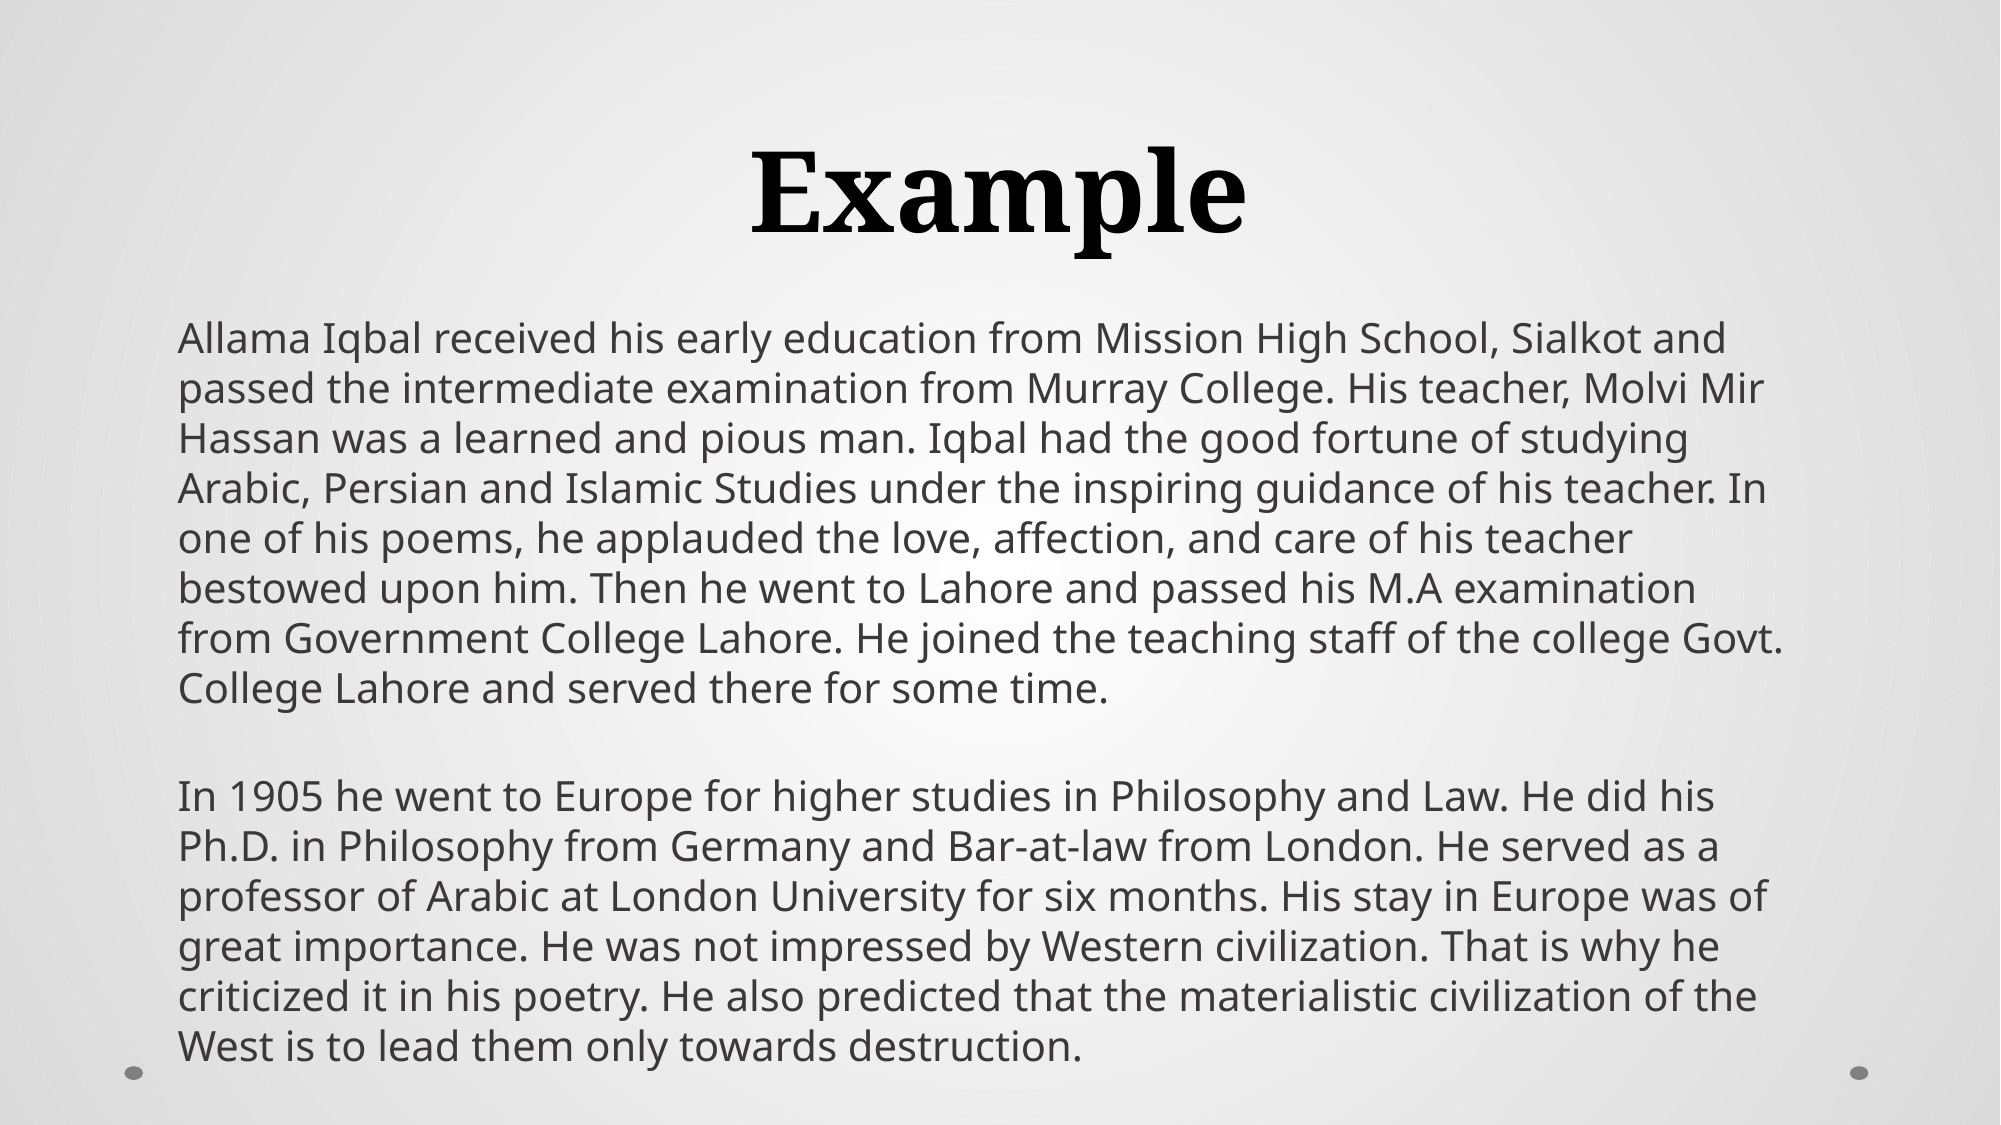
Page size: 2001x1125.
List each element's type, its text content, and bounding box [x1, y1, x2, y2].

list Allama Iqbal received his early education from Mission High School, Sialkot and passed the intermediate examination from Murray College. His teacher, Molvi Mir Hassan was a learned and pious man. Iqbal had the good fortune of studying Arabic, Persian and Islamic Studies under the inspiring guidance of his teacher. In one of his poems, he applauded the love, affection, and care of his teacher bestowed upon him. Then he went to Lahore and passed his M.A examination from Government College Lahore. He joined the teaching staff of the college Govt. College Lahore and served there for some time. In 1905 he went to Europe for higher studies in Philosophy and Law. He did his Ph.D. in Philosophy from Germany and Bar-at-law from London. He served as a professor of Arabic at London University for six months. His stay in Europe was of great importance. He was not impressed by Western civilization. That is why he criticized it in his poetry. He also predicted that the materialistic civilization of the West is to lead them only towards destruction. [87, 304, 1814, 1088]
title Example [99, 0, 1900, 263]
